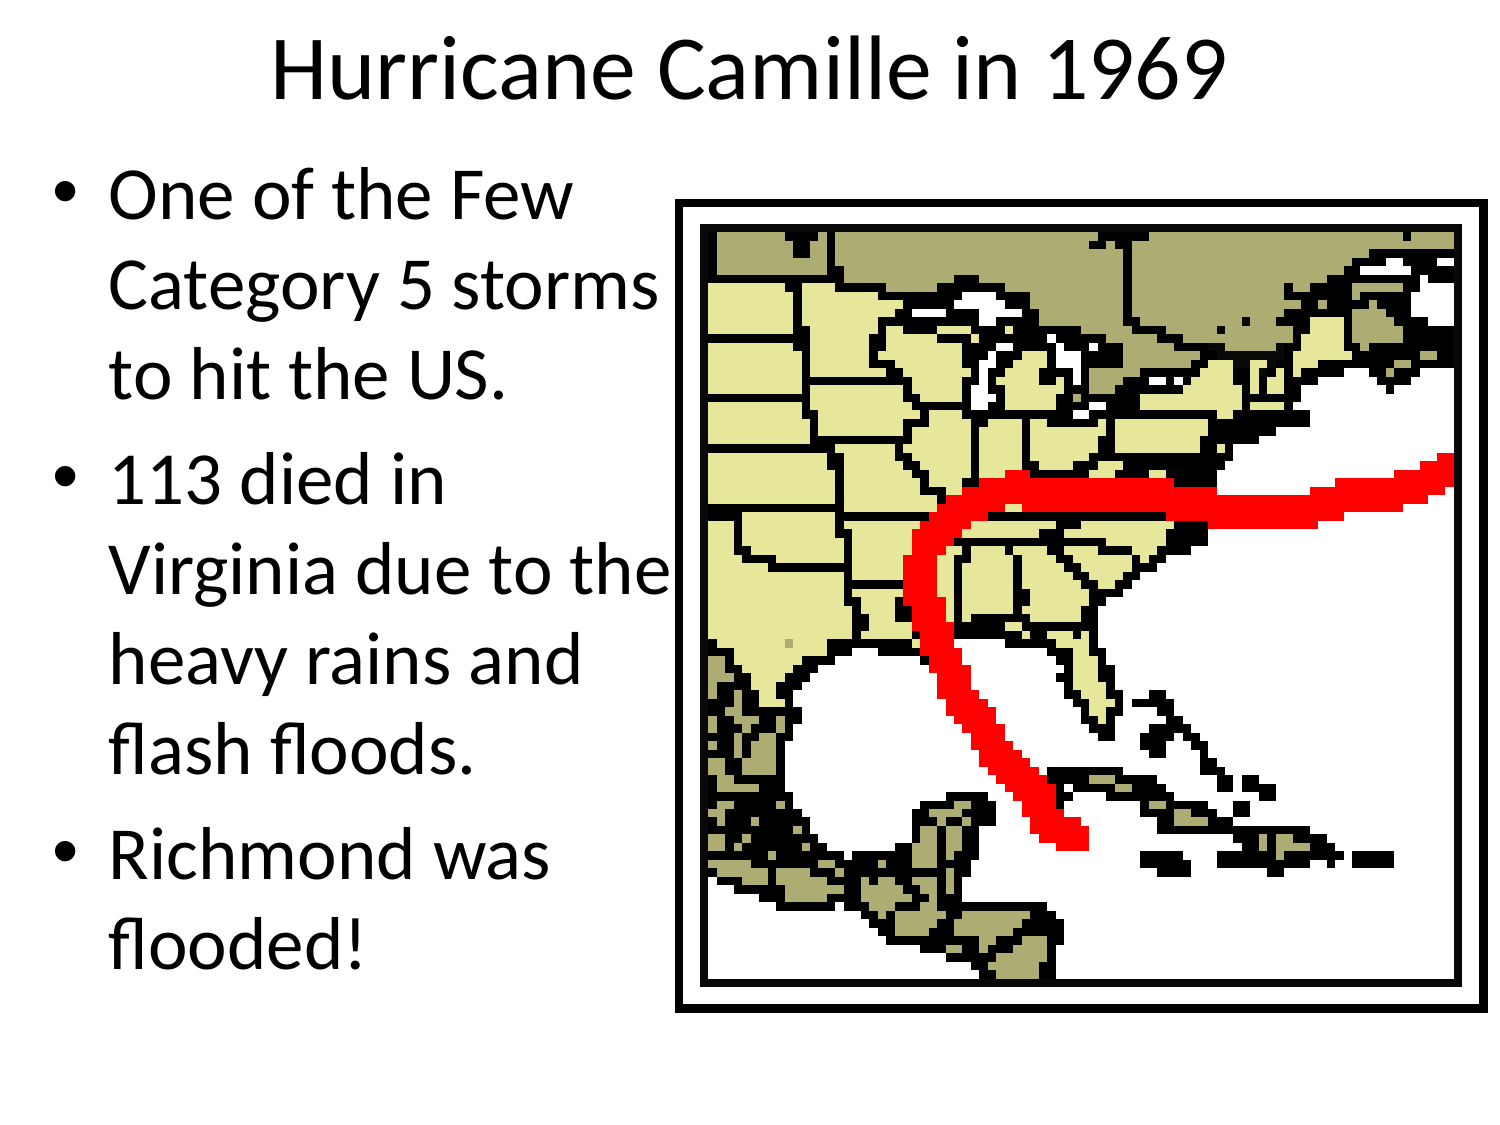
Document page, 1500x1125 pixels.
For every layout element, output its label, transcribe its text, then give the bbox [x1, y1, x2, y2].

title Hurricane Camille in 1969 [75, 0, 1425, 125]
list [674, 199, 1488, 1013]
list One of the Few Category 5 storms to hit the US. 113 died in Virginia due to the heavy rains and flash floods. Richmond was flooded! [37, 137, 700, 1088]
